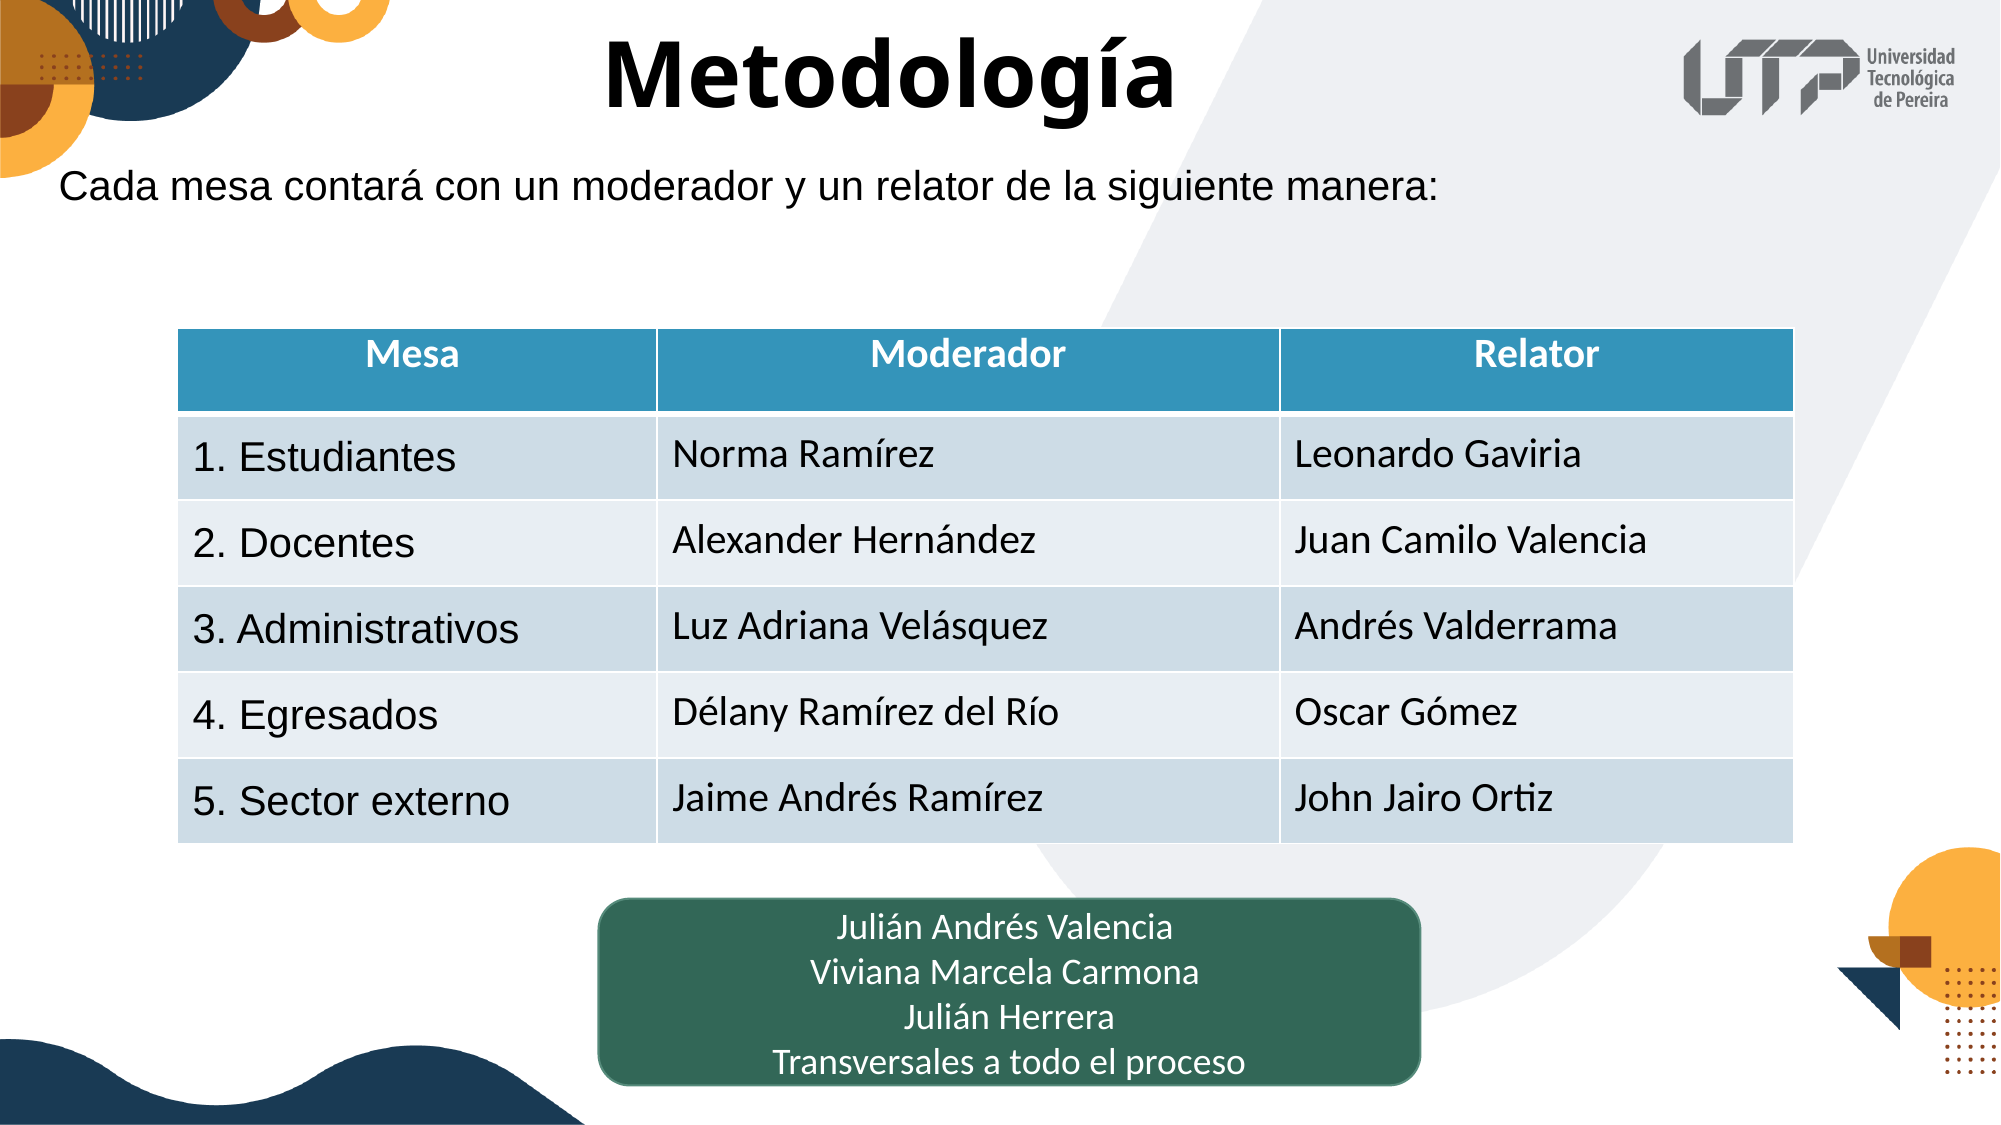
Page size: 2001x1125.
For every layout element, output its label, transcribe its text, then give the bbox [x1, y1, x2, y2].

table_header Moderador [658, 329, 1279, 411]
table_cell Jaime Andrés Ramírez [658, 759, 1279, 843]
table_cell Oscar Gómez [1281, 673, 1793, 757]
table_cell 1. Estudiantes [178, 417, 656, 499]
table_cell Leonardo Gaviria [1281, 417, 1793, 499]
table_cell Alexander Hernández [658, 501, 1279, 585]
picture [0, 0, 2001, 1125]
table_cell Juan Camilo Valencia [1281, 501, 1793, 585]
table_cell 3. Administrativos [178, 587, 656, 671]
table_cell Andrés Valderrama [1281, 587, 1793, 671]
table_cell John Jairo Ortiz [1281, 759, 1793, 843]
table_cell Délany Ramírez del Río [658, 673, 1279, 757]
table_header Relator [1281, 329, 1793, 411]
text_box Metodología [586, 8, 1219, 134]
text_box Julián Andrés Valencia Viviana Marcela Carmona Julián Herrera Transversales a todo el proceso [597, 897, 1422, 1087]
table_cell Luz Adriana Velásquez [658, 587, 1279, 671]
table_cell 4. Egresados [178, 673, 656, 757]
table_header Mesa [178, 329, 656, 411]
list Cada mesa contará con un moderador y un relator de la siguiente manera: [43, 141, 1923, 934]
table_cell 5. Sector externo [178, 759, 656, 843]
table_cell 2. Docentes [178, 501, 656, 585]
table_cell Norma Ramírez [658, 417, 1279, 499]
